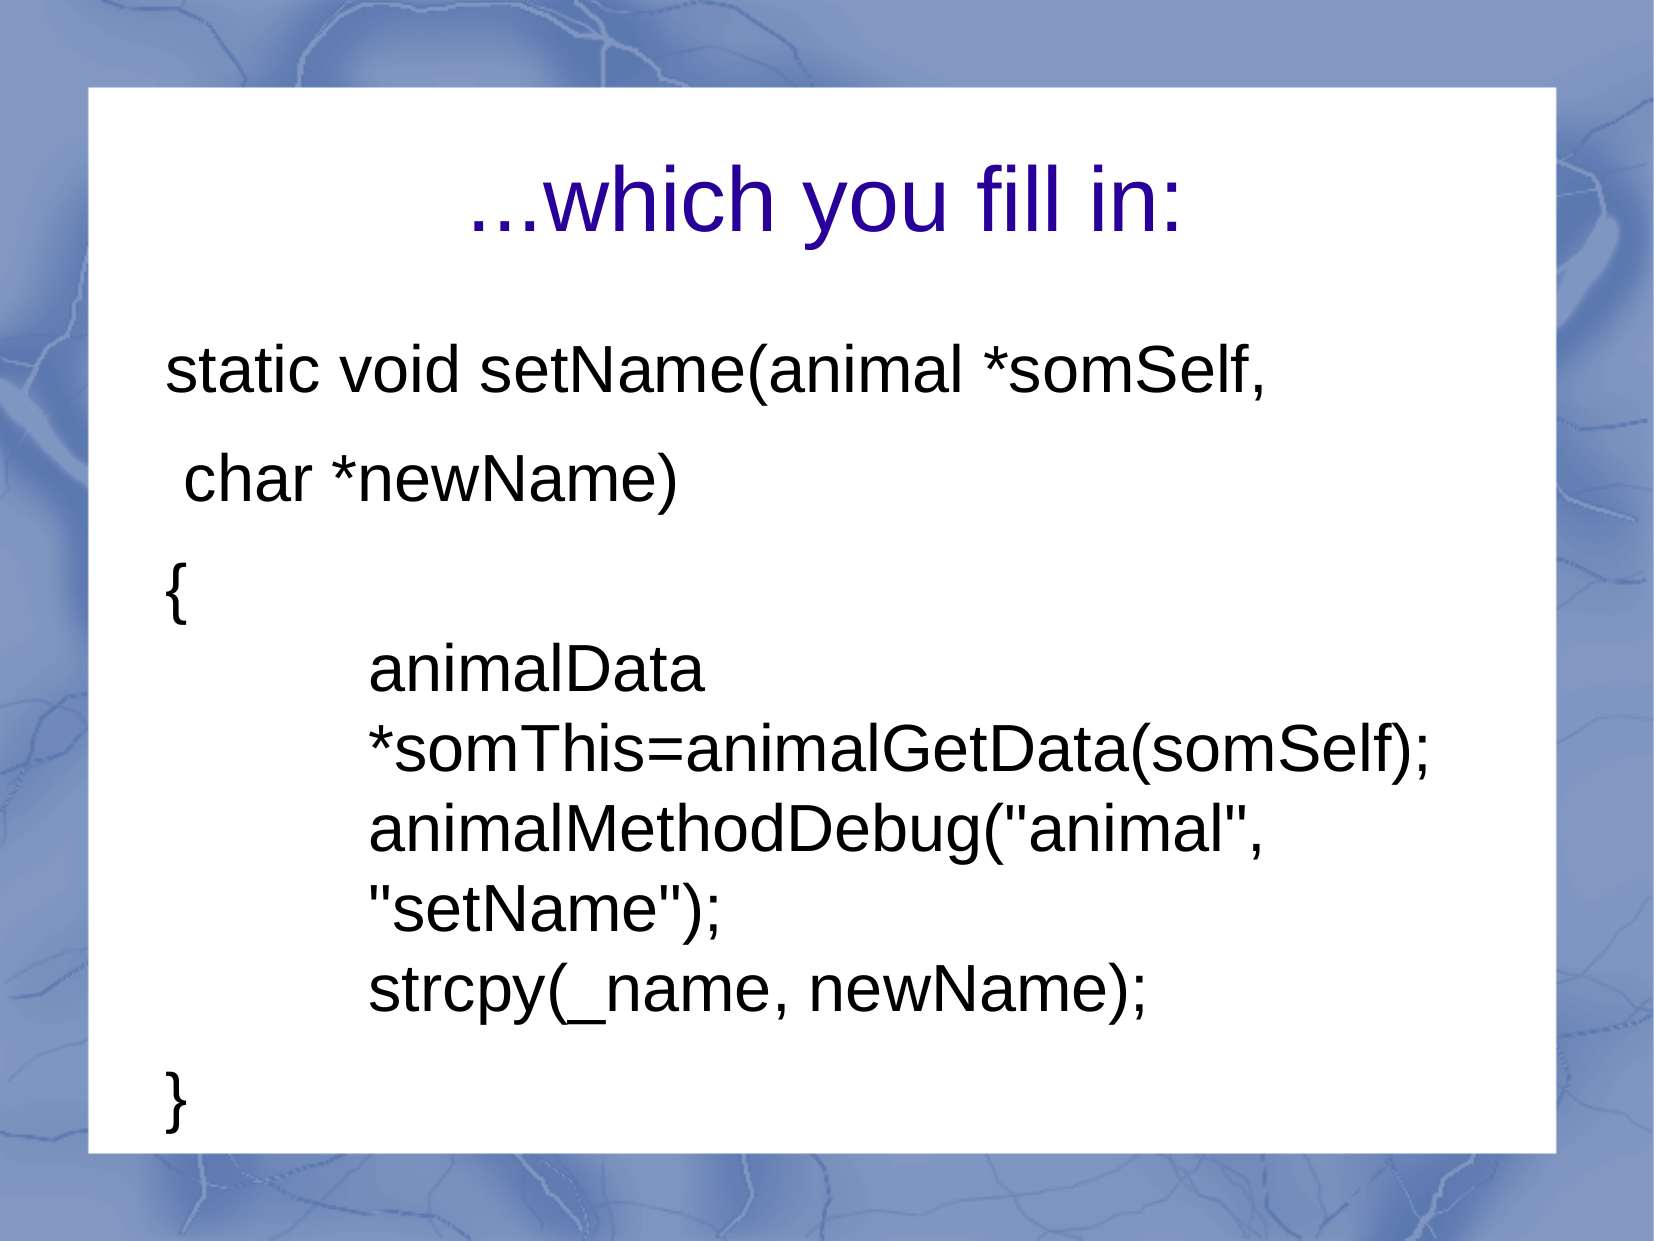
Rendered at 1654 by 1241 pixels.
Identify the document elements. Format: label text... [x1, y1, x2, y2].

title ...which you fill in: [118, 90, 1536, 298]
picture [0, 0, 1654, 1241]
list static void setName(animal *somSelf, char *newName) { animalData *somThis=animalGetData(somSelf); animalMethodDebug("animal", "setName"); strcpy(_name, newName); } [147, 325, 1506, 1134]
